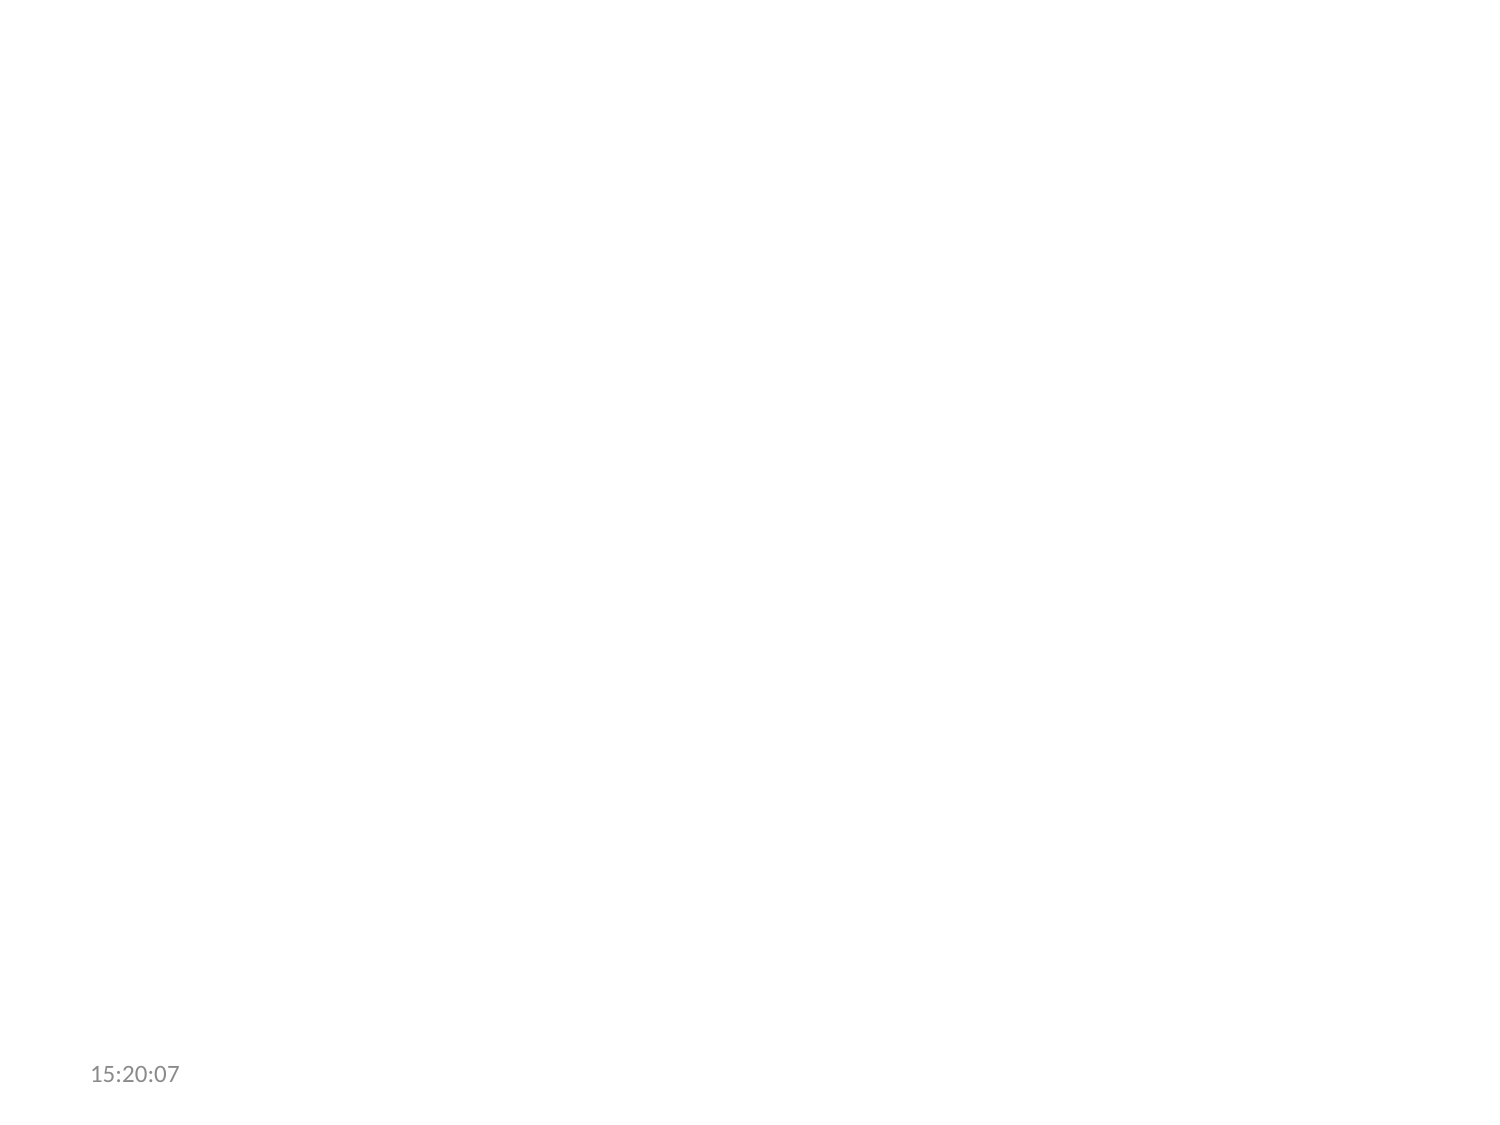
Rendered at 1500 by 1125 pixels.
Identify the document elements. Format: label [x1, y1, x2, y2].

slide_number [75, 1042, 425, 1103]
